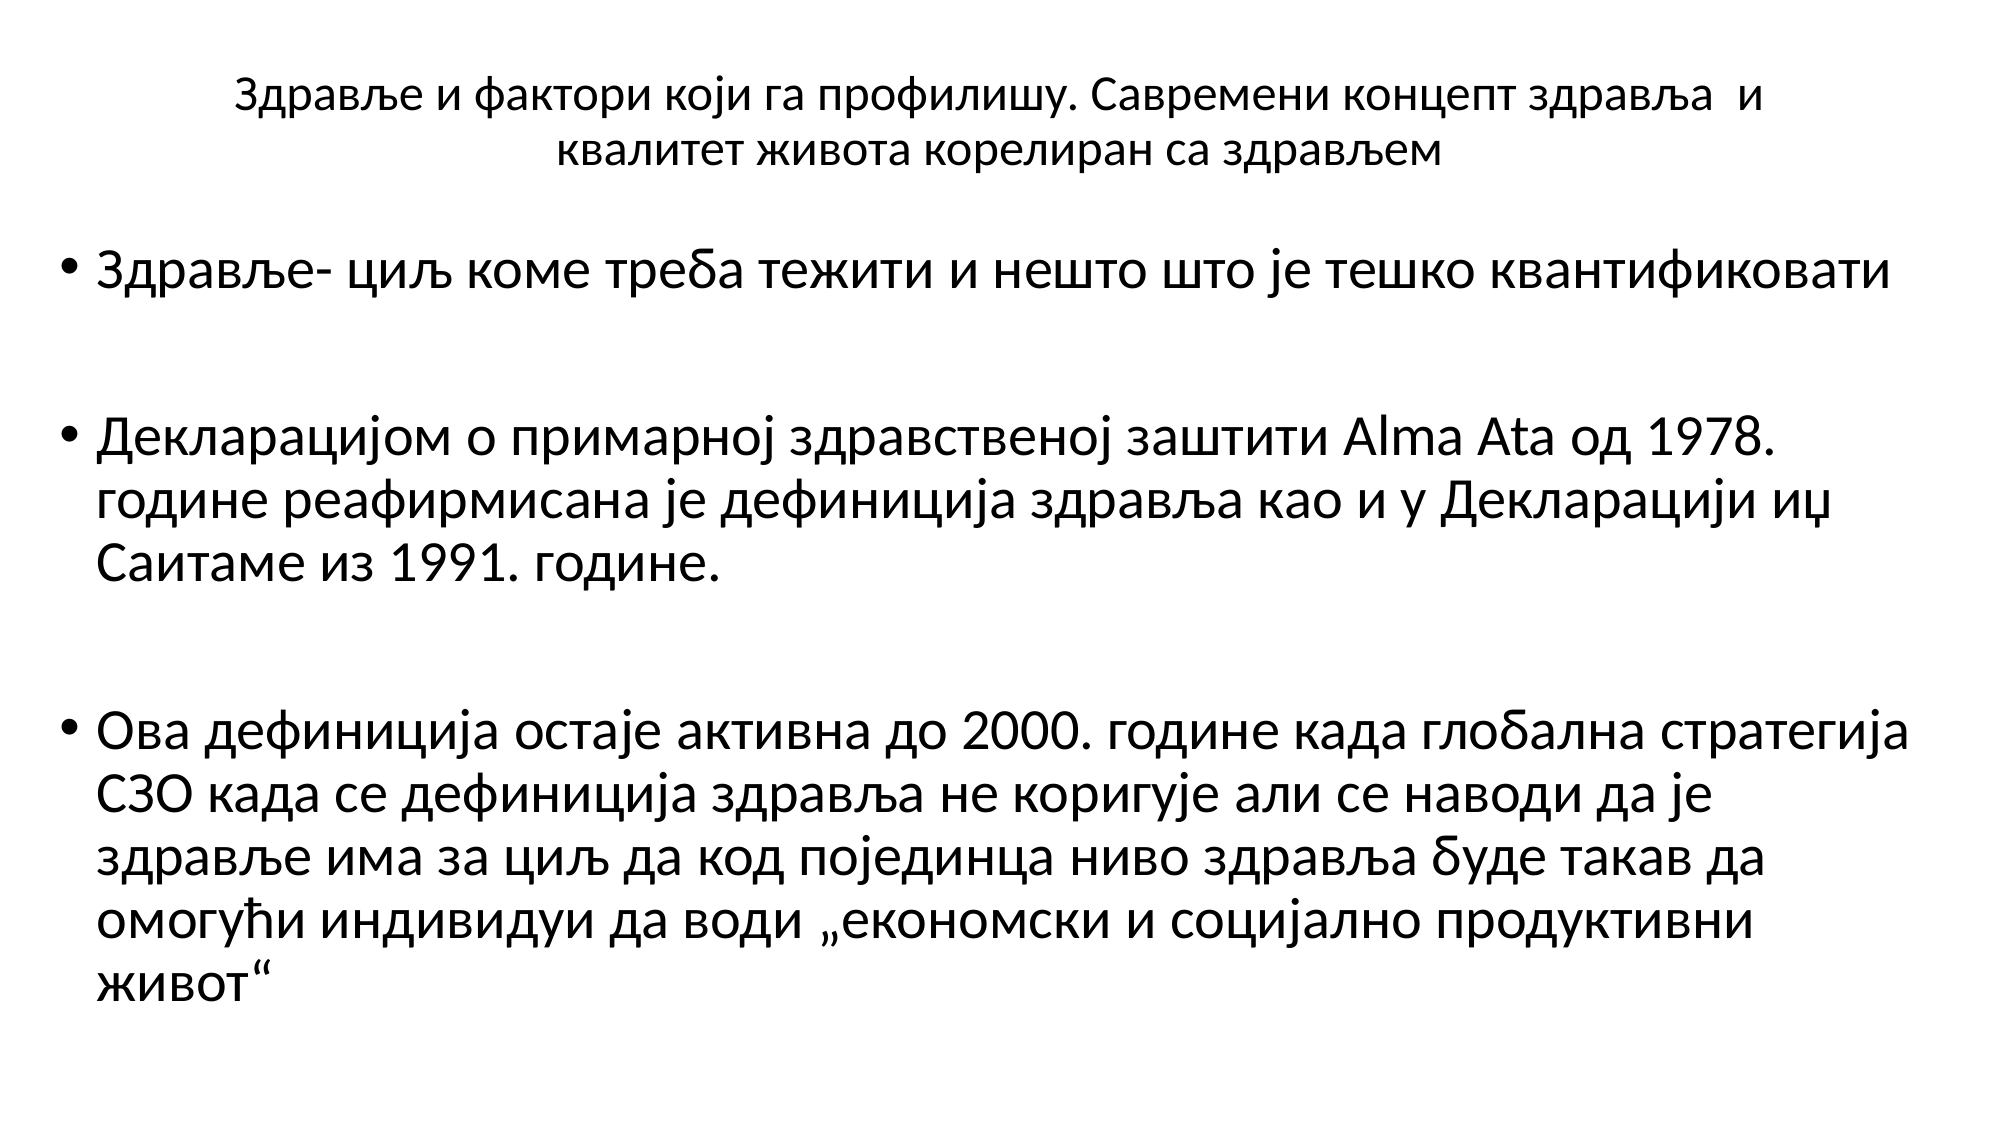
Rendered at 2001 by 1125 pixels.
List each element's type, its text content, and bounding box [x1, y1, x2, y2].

list Здравље- циљ коме треба тежити и нешто што је тешко квантификовати Декларацијом о примарној здравственој заштити Alma Ata од 1978. године реафирмисана је дефиниција здравља као и у Декларацији иџ Саитаме из 1991. године. Ова дефиниција остаје активна до 2000. године када глобална стратегија СЗО када се дефиниција здравља не коригује али се наводи да је здравље има за циљ да код појединца ниво здравља буде такав да омогући индивидуи да води „економски и социјално продуктивни живот“ [44, 230, 1944, 1080]
title Здравље и фактори који га профилишу. Савремени концепт здравља и квалитет живота корелиран са здрављем [137, 59, 1863, 184]
